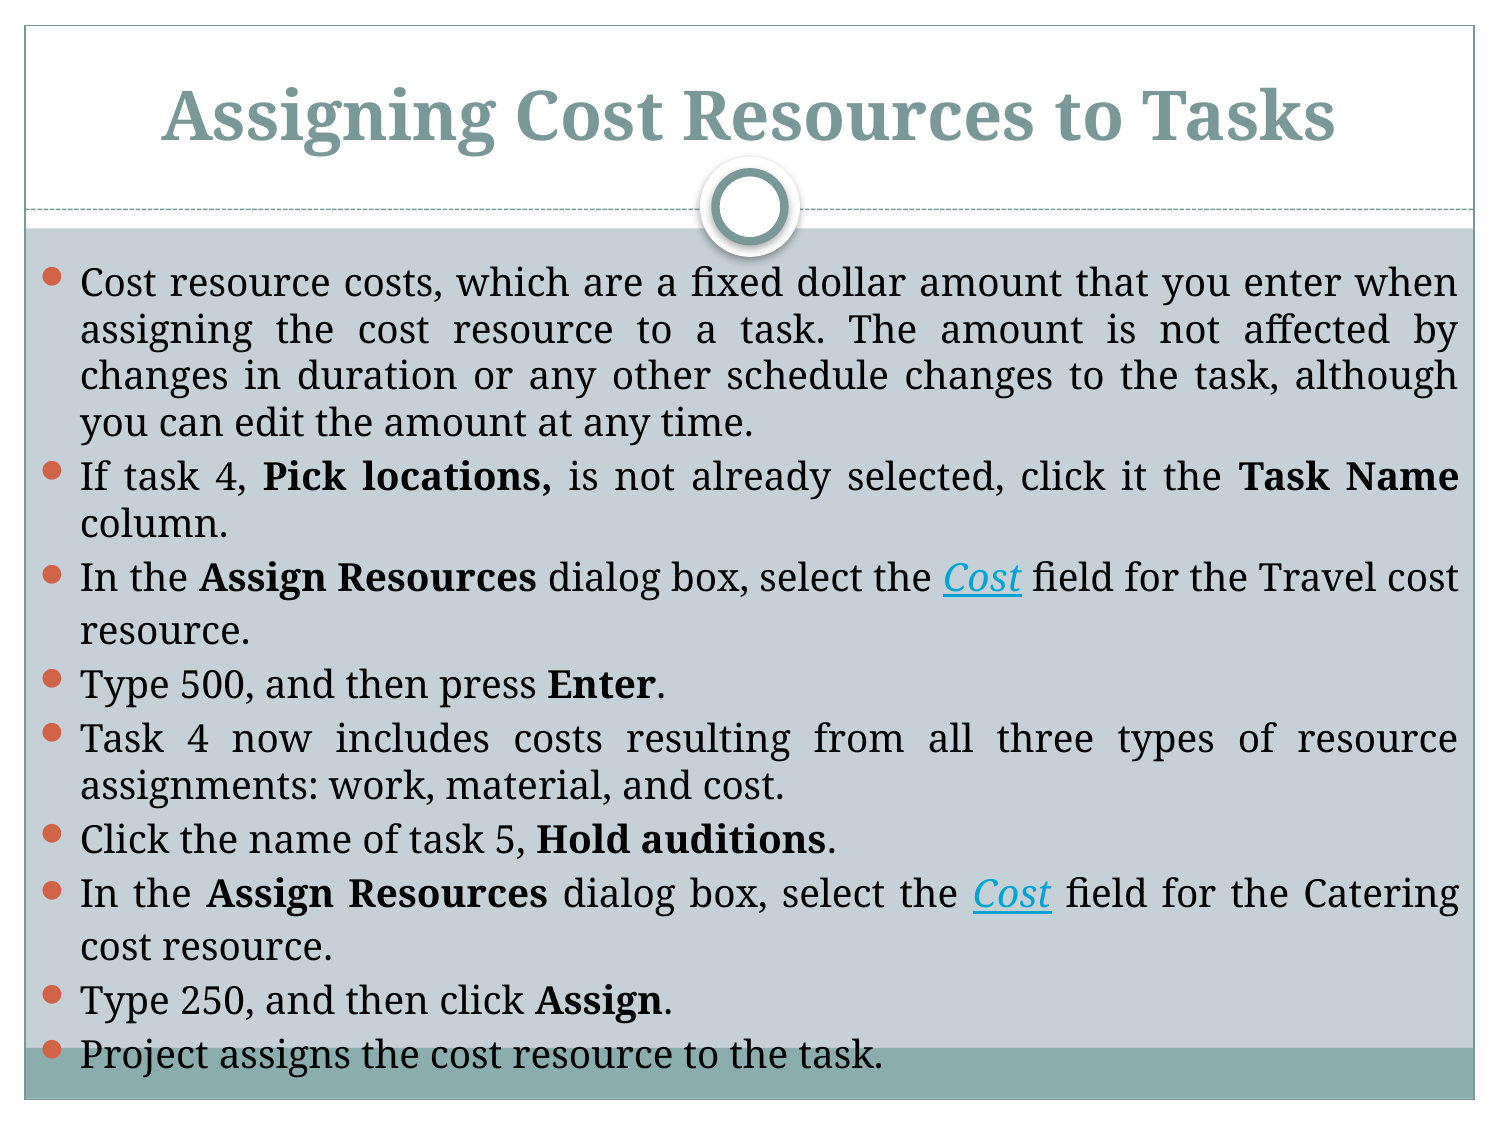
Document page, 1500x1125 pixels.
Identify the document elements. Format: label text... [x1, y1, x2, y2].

list Cost resource costs, which are a fixed dollar amount that you enter when assigning the cost resource to a task. The amount is not affected by changes in duration or any other schedule changes to the task, although you can edit the amount at any time. If task 4, Pick locations, is not already selected, click it the Task Name column. In the Assign Resources dialog box, select the Cost field for the Travel cost resource. Type 500, and then press Enter. Task 4 now includes costs resulting from all three types of resource assignments: work, material, and cost. Click the name of task 5, Hold auditions. In the Assign Resources dialog box, select the Cost field for the Catering cost resource. Type 250, and then click Assign. Project assigns the cost resource to the task. [24, 250, 1475, 1088]
title Assigning Cost Resources to Tasks [49, 37, 1450, 162]
